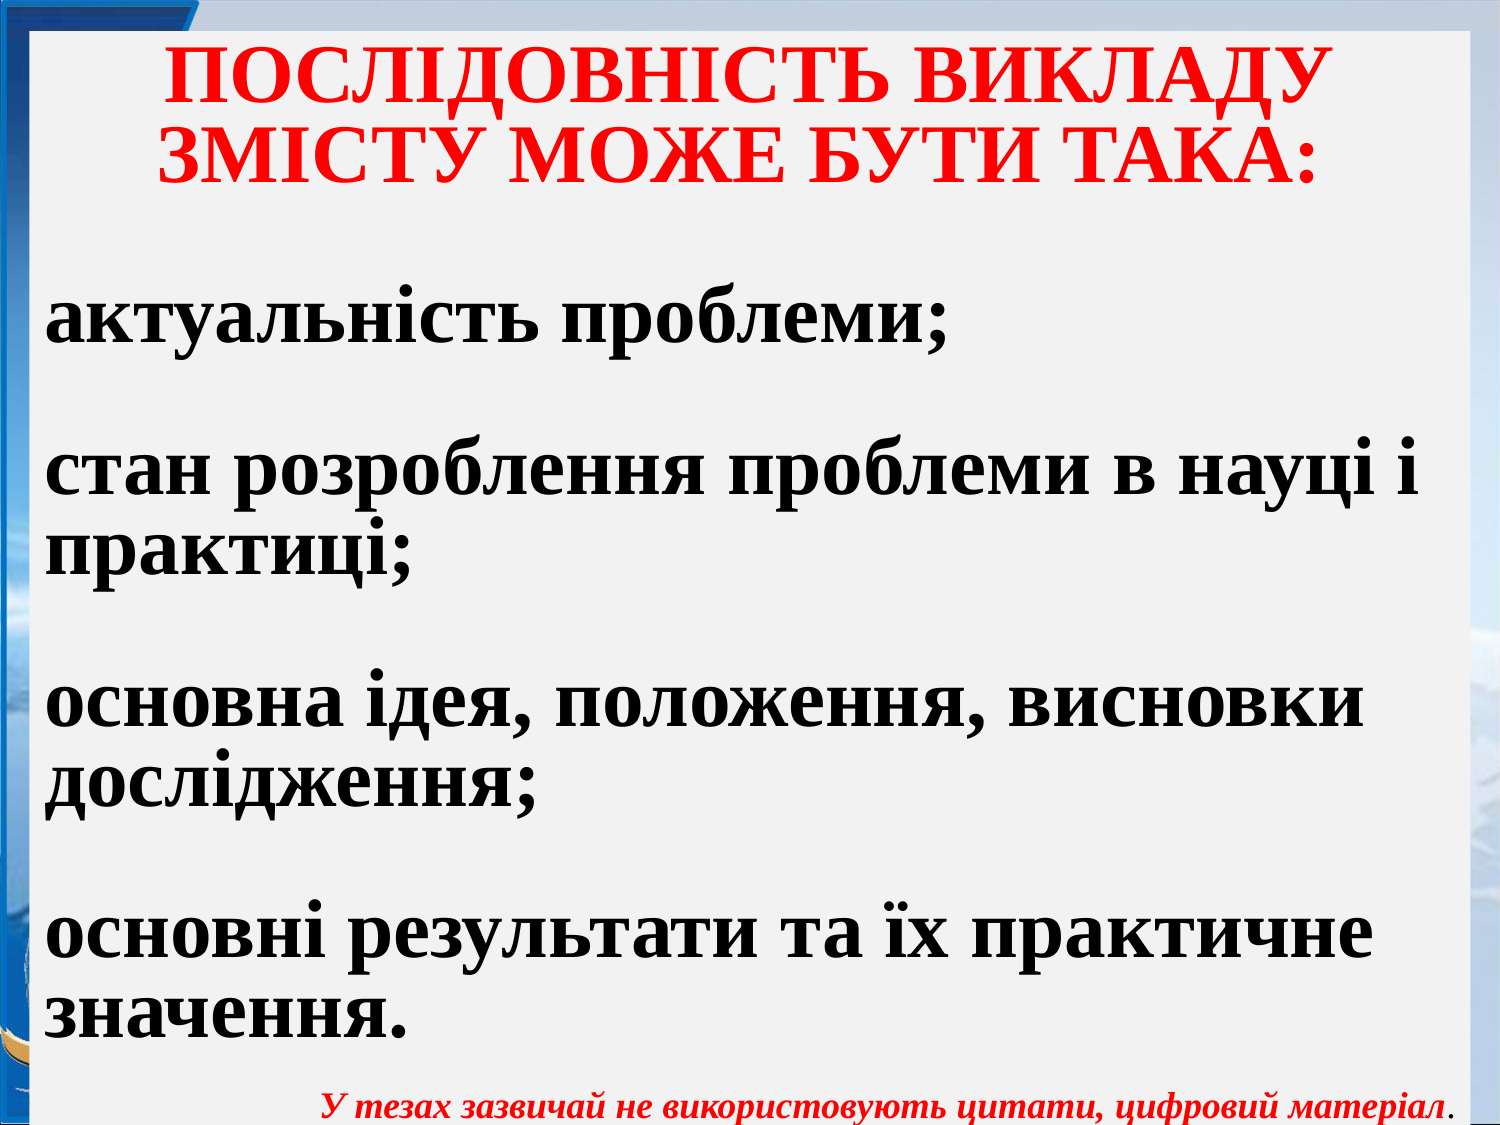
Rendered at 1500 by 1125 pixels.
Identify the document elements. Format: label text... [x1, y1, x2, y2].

text_box ПОСЛІДОВНІСТЬ ВИКЛАДУ ЗМІСТУ МОЖЕ БУТИ ТАКА: актуальність проблеми; стан розроблення проблеми в науці і практиці; основна ідея, положення, висновки дослідження; основні результати та їх практичне значення. У тезах зазвичай не використовують цитати, цифровий матеріал. [29, 31, 1471, 1125]
picture [0, 0, 1500, 1125]
